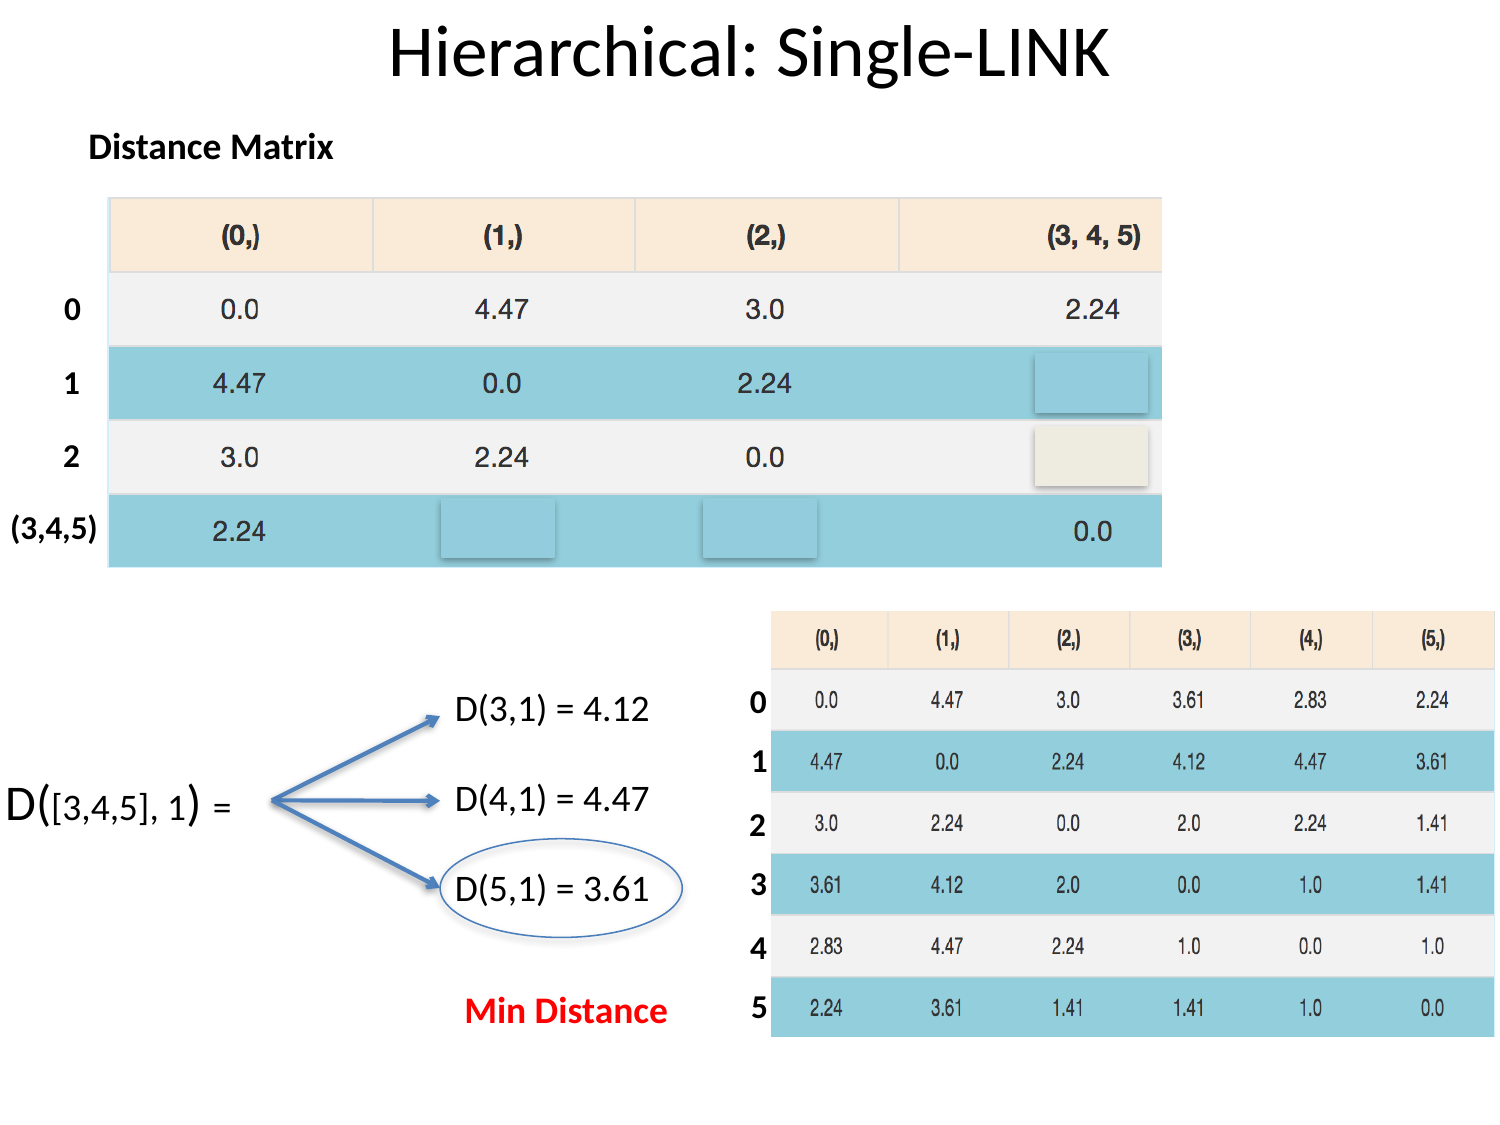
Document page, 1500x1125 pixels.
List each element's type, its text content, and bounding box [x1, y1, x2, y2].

text_box 0 [49, 279, 101, 335]
text_box Distance Matrix [73, 114, 469, 175]
text_box (3,4,5) [0, 499, 101, 554]
title Hierarchical: Single-LINK [75, 0, 1425, 99]
text_box D(3,1) = 4.12 D(4,1) = 4.47 D(5,1) = 3.61 [440, 677, 706, 962]
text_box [260, 800, 441, 889]
text_box Min Distance [449, 979, 696, 1039]
text_box D([3,4,5], 1) = [0, 762, 255, 838]
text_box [734, 611, 1495, 1037]
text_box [260, 715, 441, 799]
picture [106, 197, 1162, 568]
text_box 2 [48, 427, 101, 482]
text_box 1 [48, 354, 101, 409]
text_box [440, 837, 684, 939]
